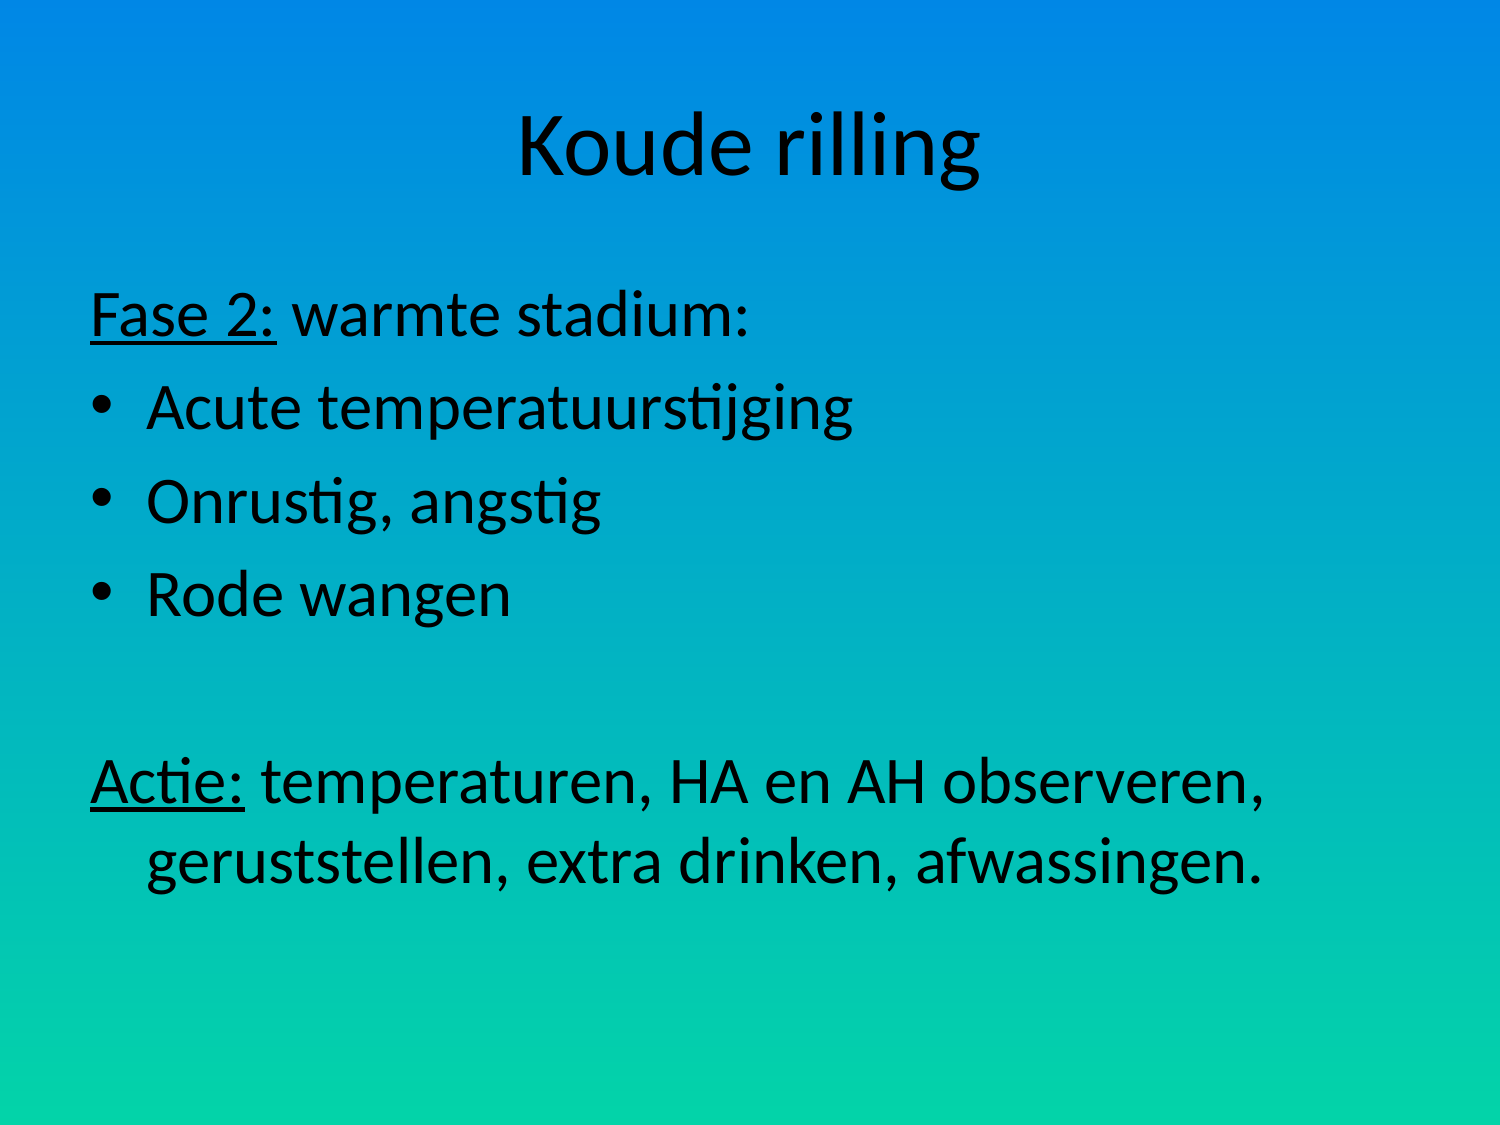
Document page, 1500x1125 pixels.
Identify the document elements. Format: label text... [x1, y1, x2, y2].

title Koude rilling [75, 45, 1425, 233]
list Fase 2: warmte stadium: Acute temperatuurstijging Onrustig, angstig Rode wangen Actie: temperaturen, HA en AH observeren, geruststellen, extra drinken, afwassingen. [75, 262, 1425, 1005]
